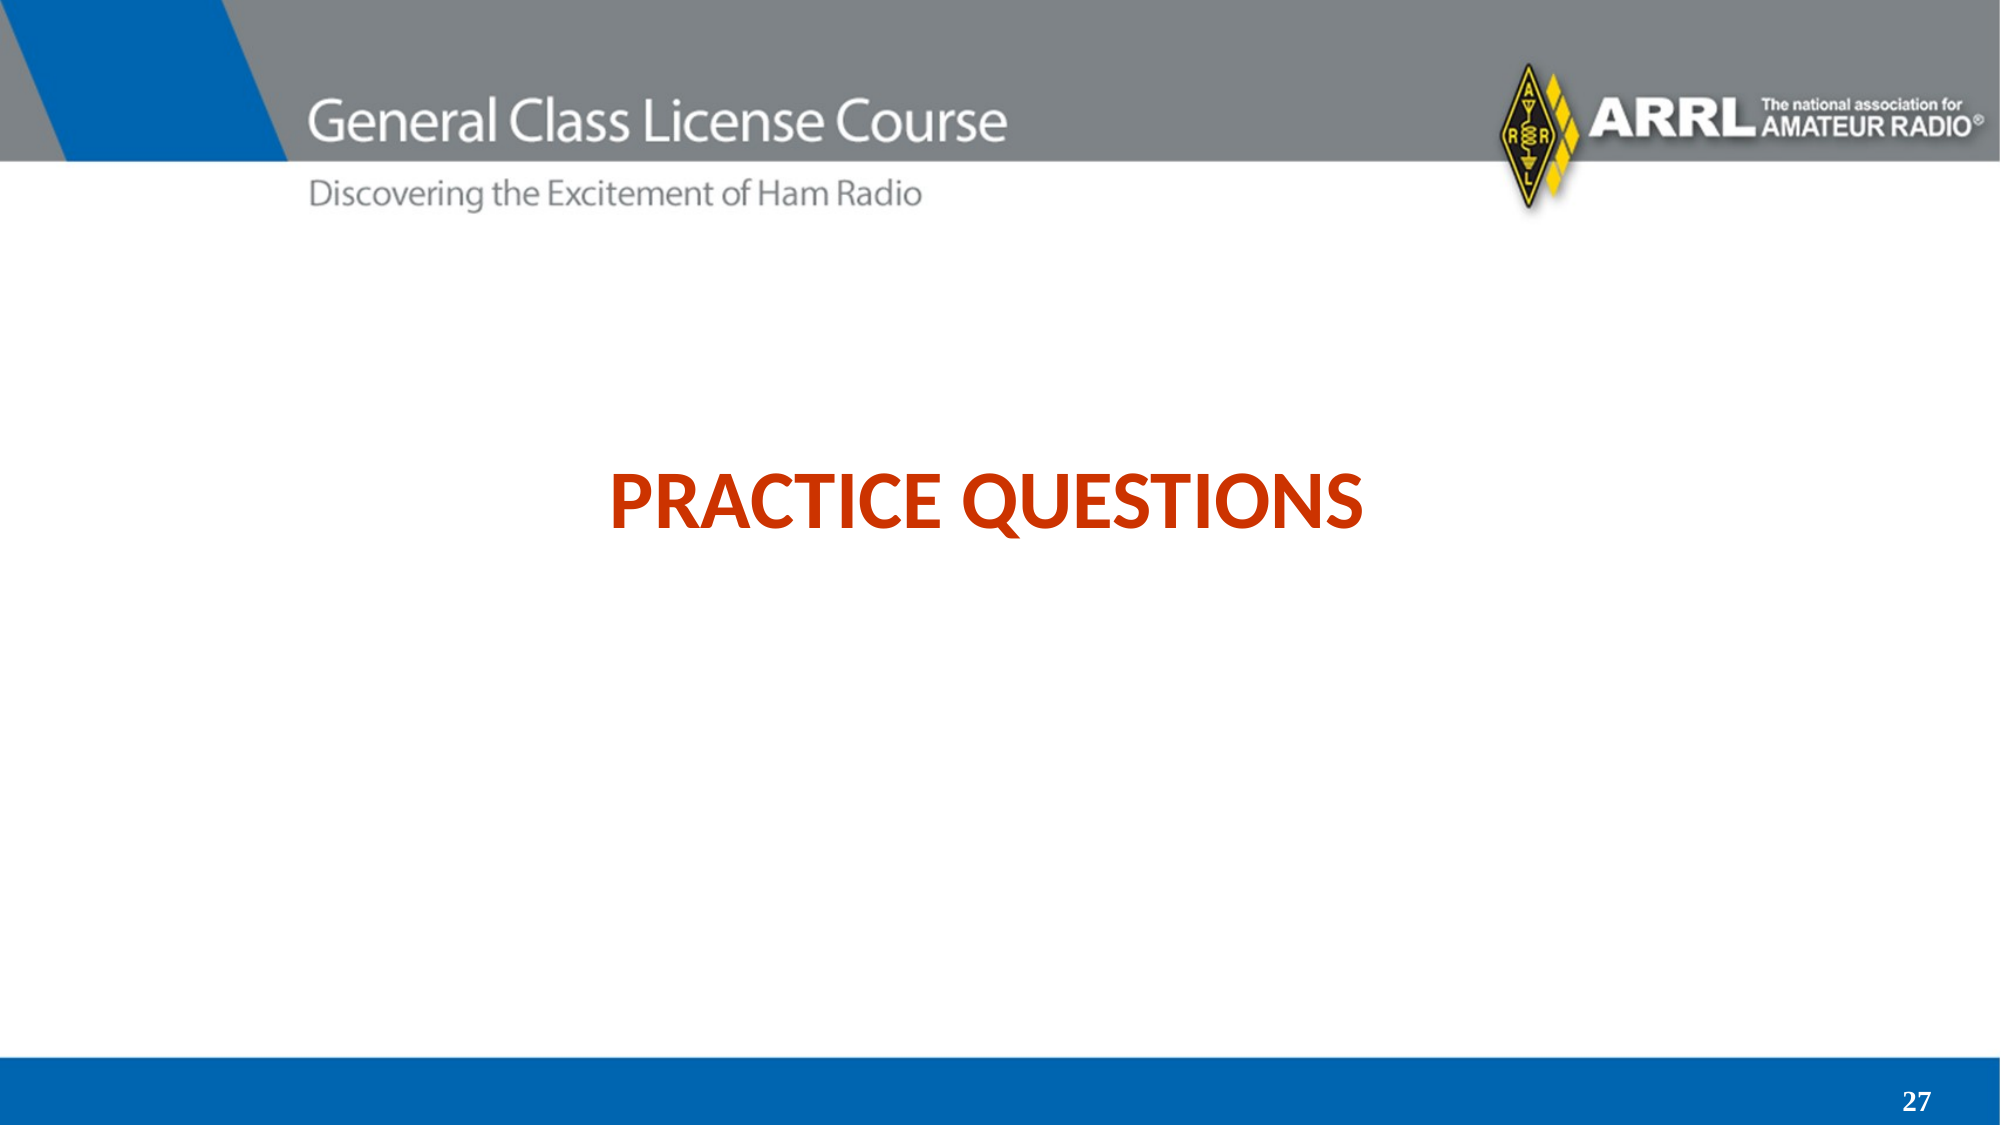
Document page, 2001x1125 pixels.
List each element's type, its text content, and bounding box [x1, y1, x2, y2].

title PRACTICE QUESTIONS [87, 437, 1888, 625]
picture [0, 0, 2001, 1125]
